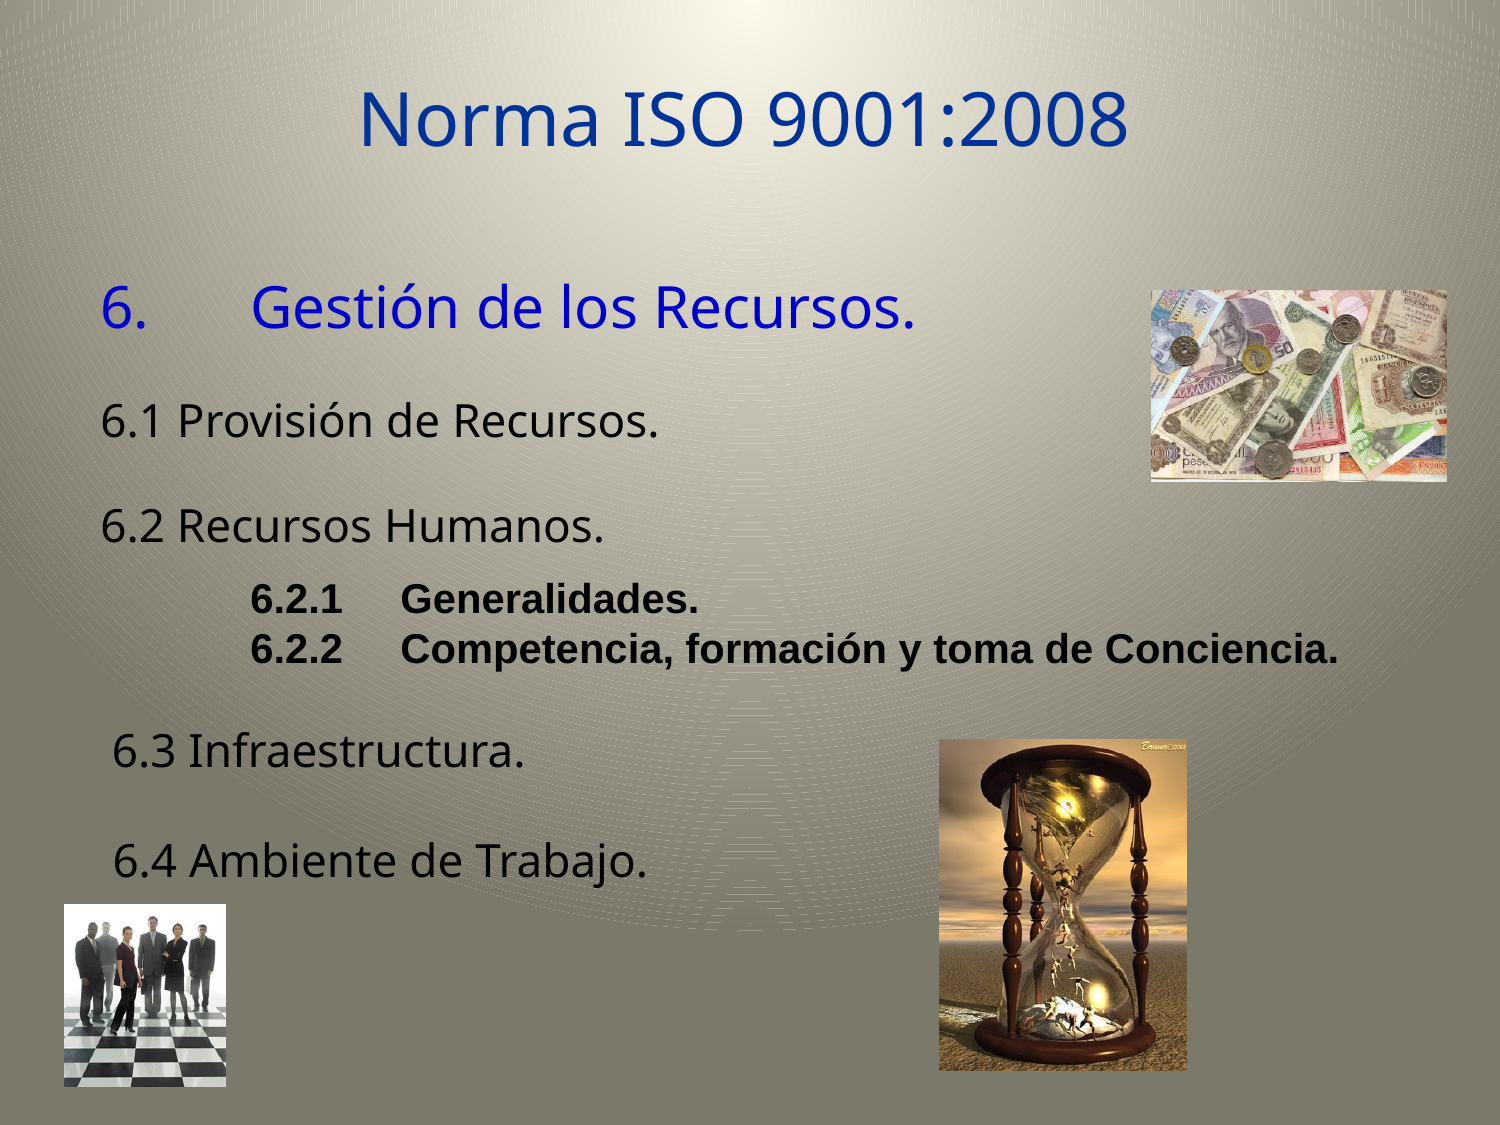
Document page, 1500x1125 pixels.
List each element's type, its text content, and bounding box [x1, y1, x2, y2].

text_box 6. Gestión de los Recursos. 6.1 Provisión de Recursos. 6.2 Recursos Humanos. 6.2.1 Generalidades. 6.2.2 Competencia, formación y toma de Conciencia. 6.3 Infraestructura. 6.4 Ambiente de Trabajo. [29, 196, 1471, 988]
picture [64, 904, 226, 1087]
title Norma ISO 9001:2008 [29, 54, 1460, 179]
picture [938, 739, 1187, 1071]
picture [1151, 290, 1448, 482]
